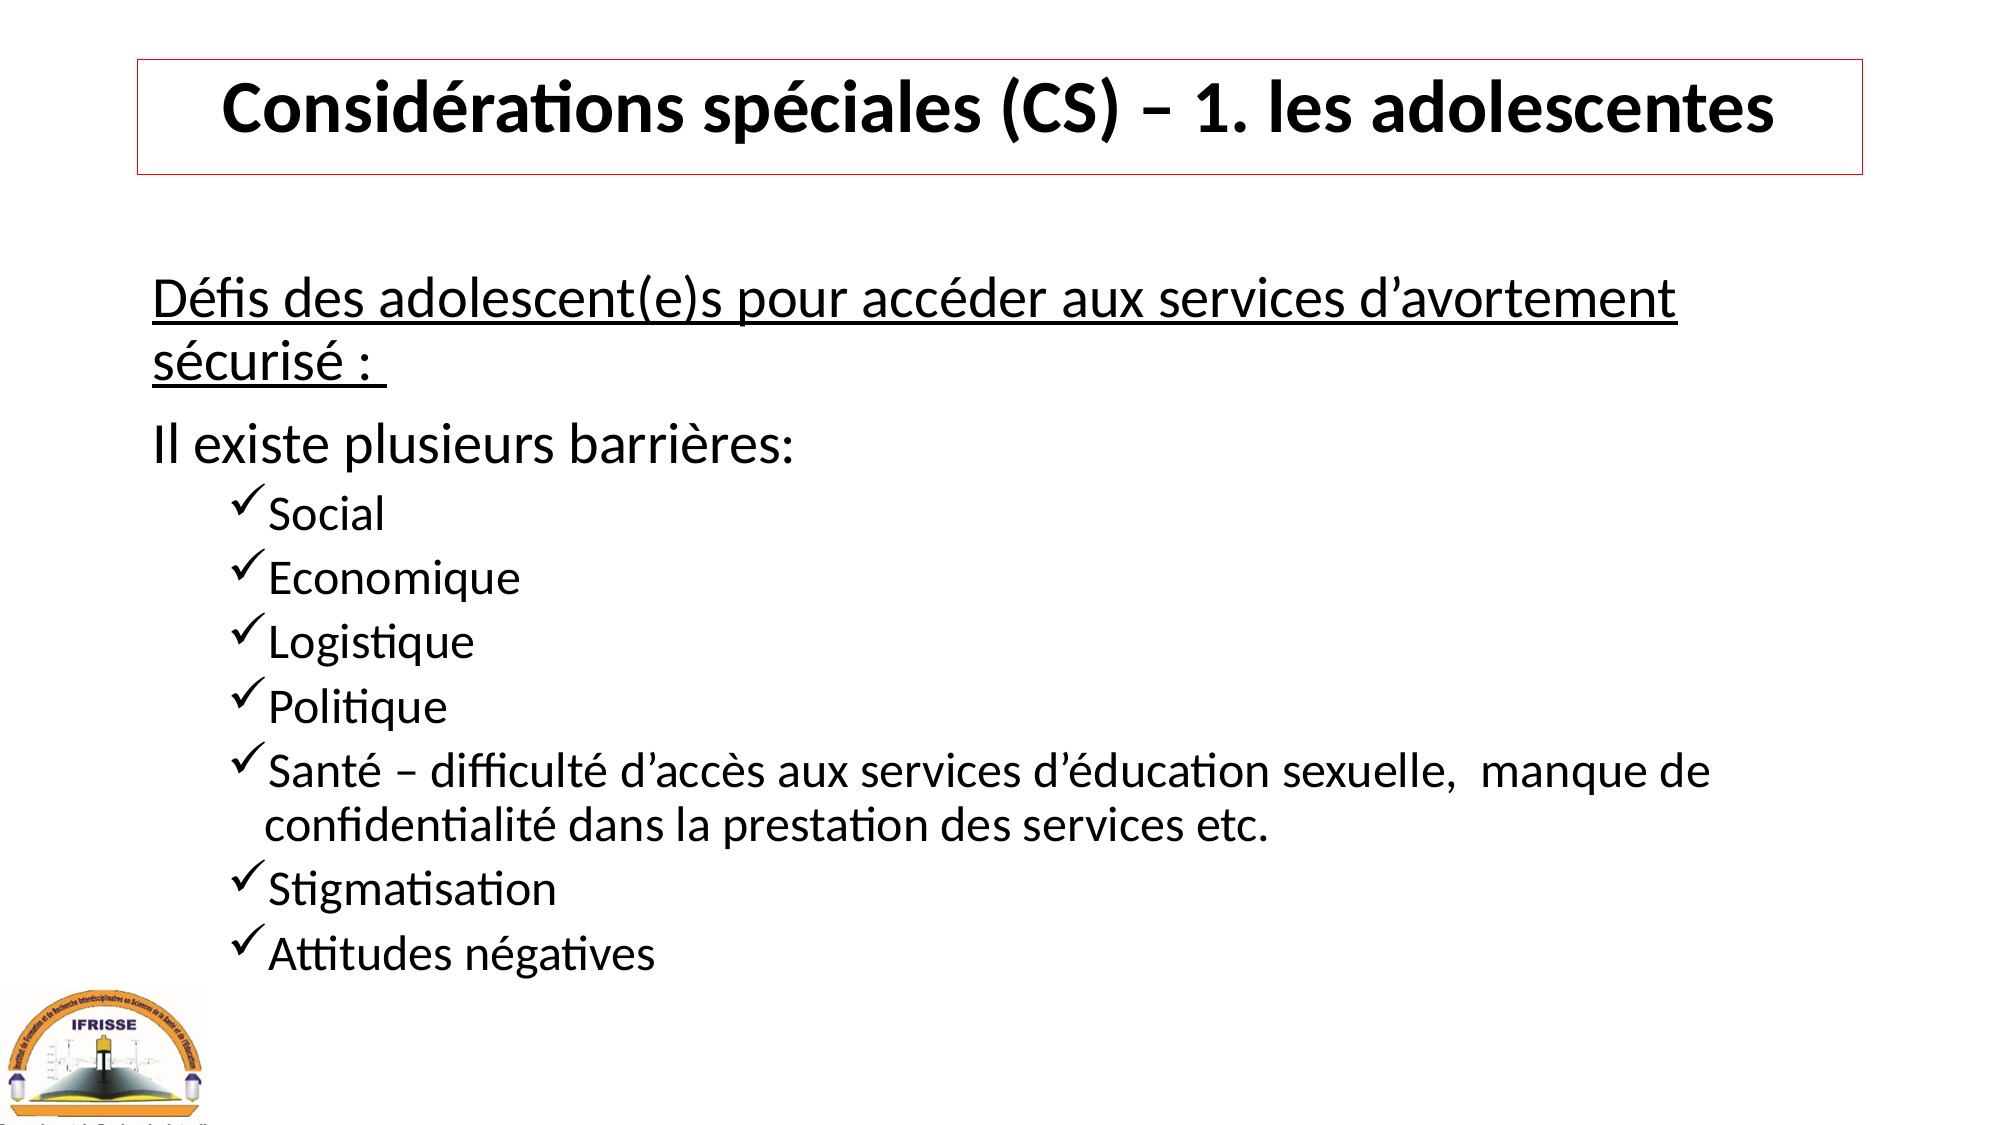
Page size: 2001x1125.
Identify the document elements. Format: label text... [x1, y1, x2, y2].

list Défis des adolescent(e)s pour accéder aux services d’avortement sécurisé : Il existe plusieurs barrières: Social Economique Logistique Politique Santé – difficulté d’accès aux services d’éducation sexuelle, manque de confidentialité dans la prestation des services etc. Stigmatisation Attitudes négatives [137, 259, 1863, 1065]
picture [0, 988, 208, 1125]
title Considérations spéciales (CS) – 1. les adolescentes [137, 59, 1863, 175]
